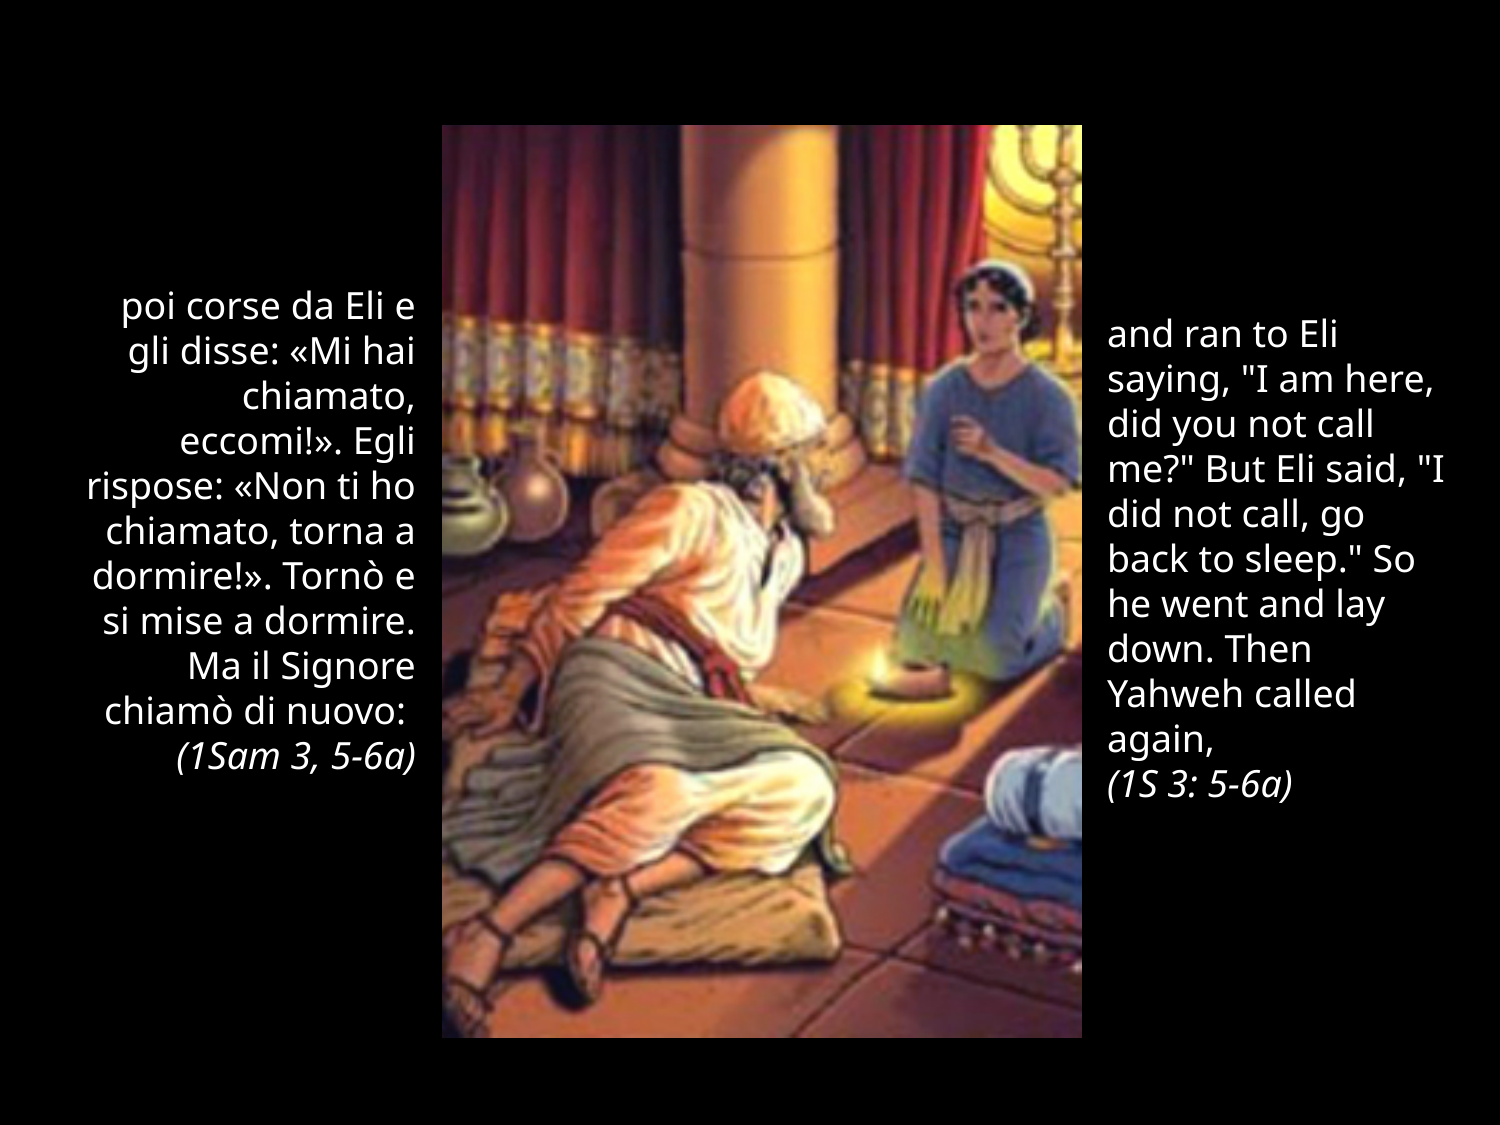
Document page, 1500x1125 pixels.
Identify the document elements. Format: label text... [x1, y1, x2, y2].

text_box and ran to Eli saying, "I am here, did you not call me?" But Eli said, "I did not call, go back to sleep." So he went and lay down. Then Yahweh called again, (1S 3: 5-6a) [1092, 302, 1468, 813]
text_box poi corse da Eli e gli disse: «Mi hai chiamato, eccomi!». Egli rispose: «Non ti ho chiamato, torna a dormire!». Tornò e si mise a dormire. Ma il Signore chiamò di nuovo: (1Sam 3, 5-6a) [62, 274, 431, 785]
picture [442, 125, 1082, 1038]
